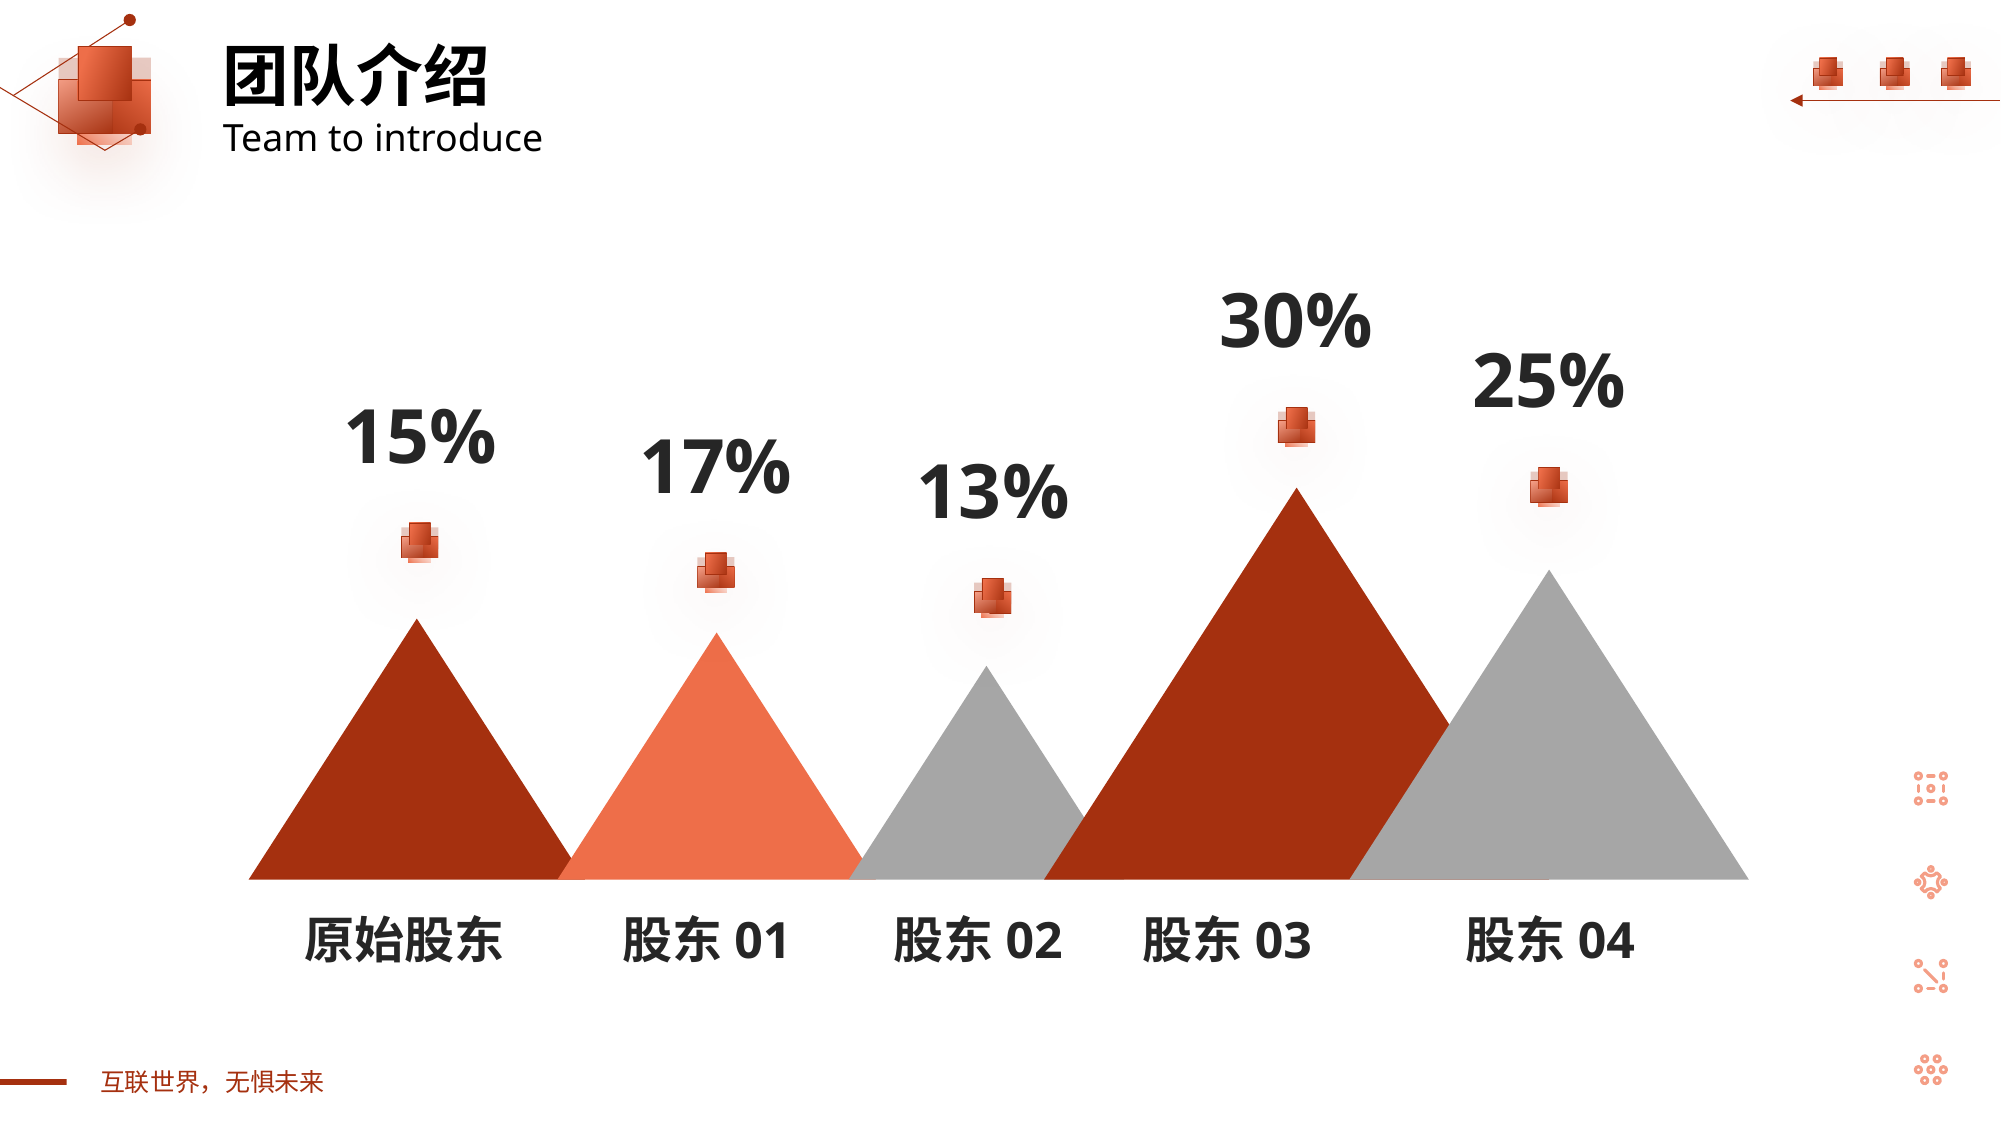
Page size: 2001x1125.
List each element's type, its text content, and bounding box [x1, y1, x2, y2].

text_box [1042, 485, 1449, 881]
text_box 25% [1427, 329, 1672, 428]
list 团队介绍 [207, 35, 967, 124]
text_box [1277, 407, 1316, 447]
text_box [974, 578, 1012, 618]
text_box 13% [870, 440, 1115, 539]
text_box [1347, 567, 1751, 881]
text_box [846, 663, 1084, 881]
text_box [555, 630, 862, 881]
text_box 15% [297, 384, 542, 484]
text_box 股东03 [1105, 904, 1350, 973]
text_box 股东01 [584, 904, 829, 973]
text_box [1530, 467, 1568, 507]
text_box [697, 552, 735, 593]
list Team to introduce [207, 111, 858, 168]
text_box 30% [1174, 269, 1419, 368]
text_box 原始股东 [282, 904, 527, 973]
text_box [401, 522, 439, 563]
text_box 股东04 [1428, 904, 1673, 973]
text_box 股东02 [856, 904, 1101, 973]
text_box 17% [593, 414, 838, 514]
text_box [246, 616, 571, 881]
